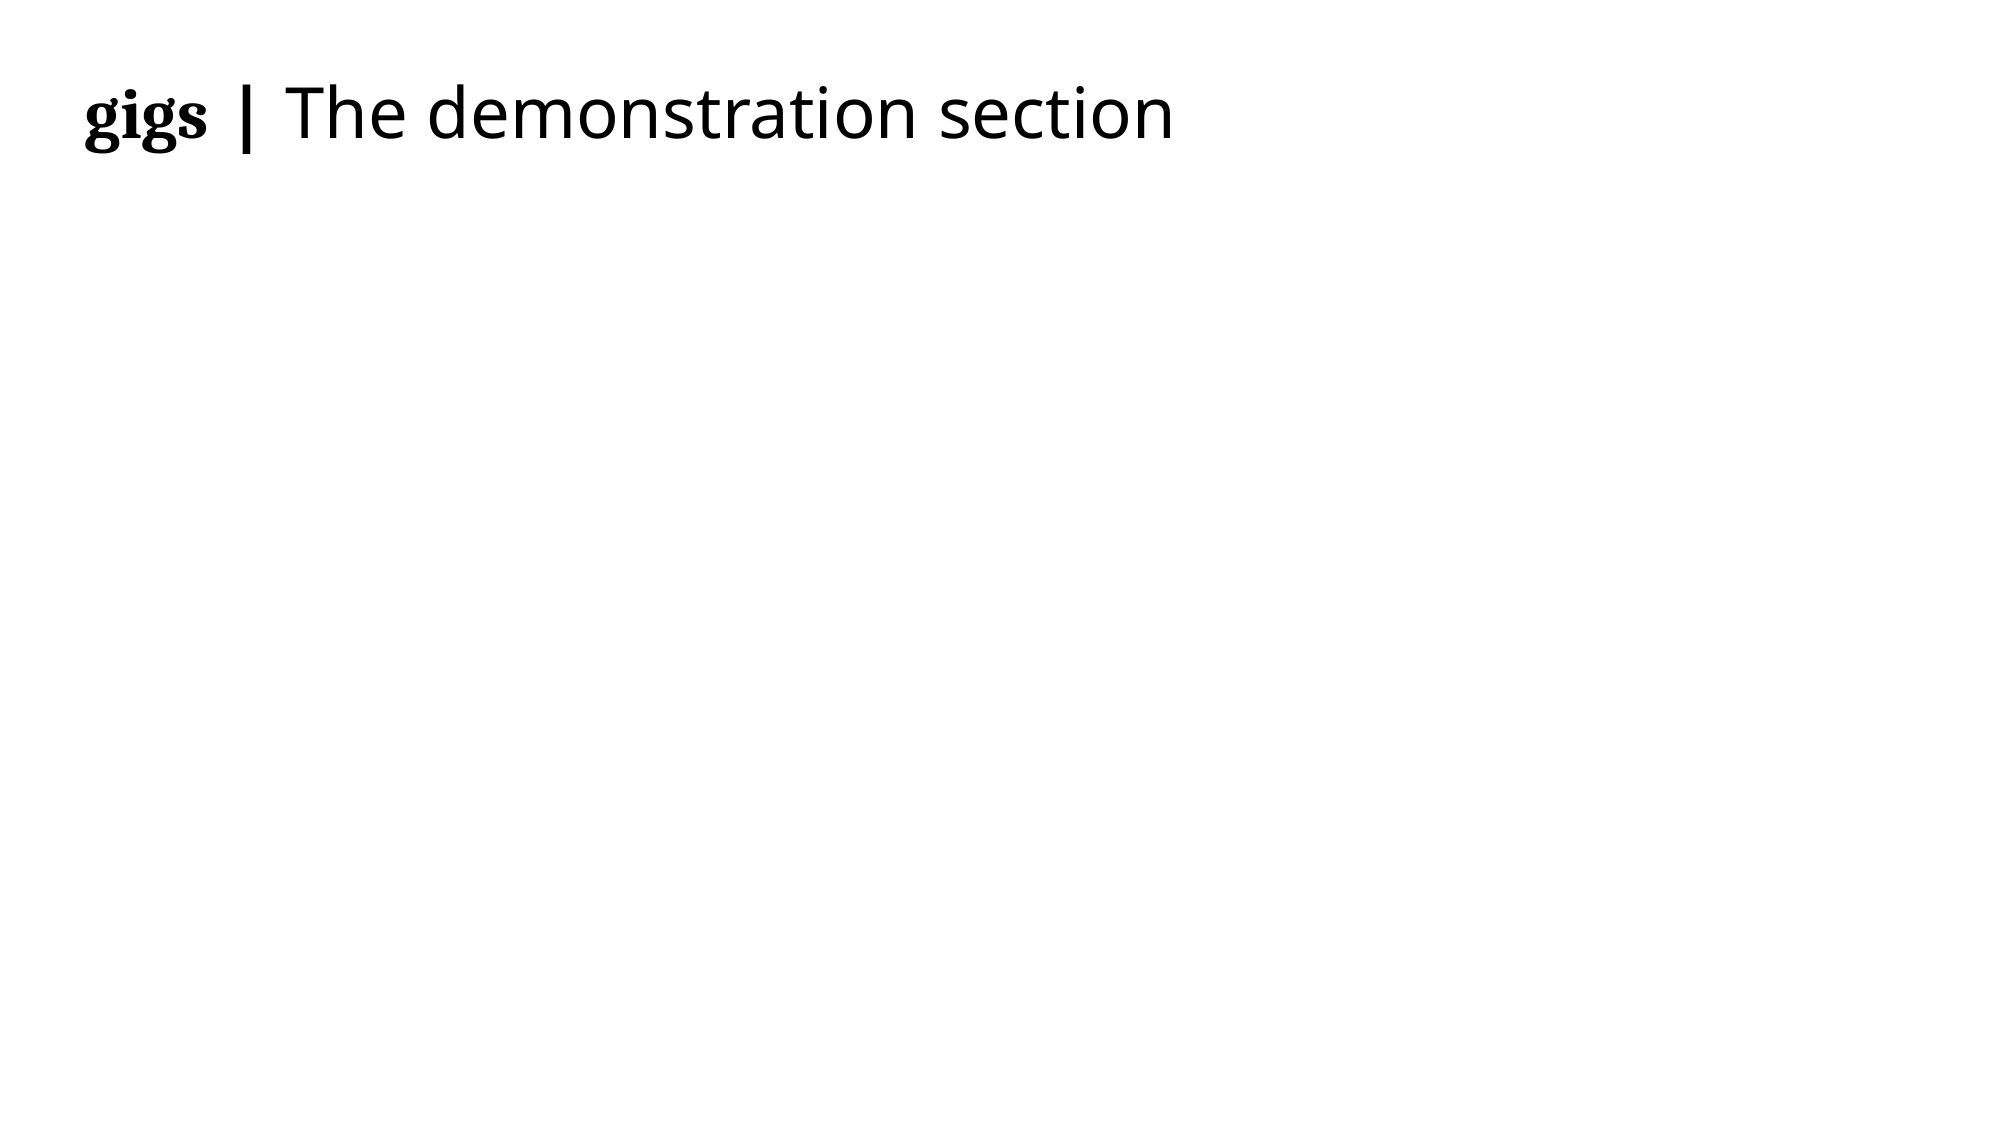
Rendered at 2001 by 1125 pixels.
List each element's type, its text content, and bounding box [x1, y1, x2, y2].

title gigs | The demonstration section [64, 48, 1928, 174]
